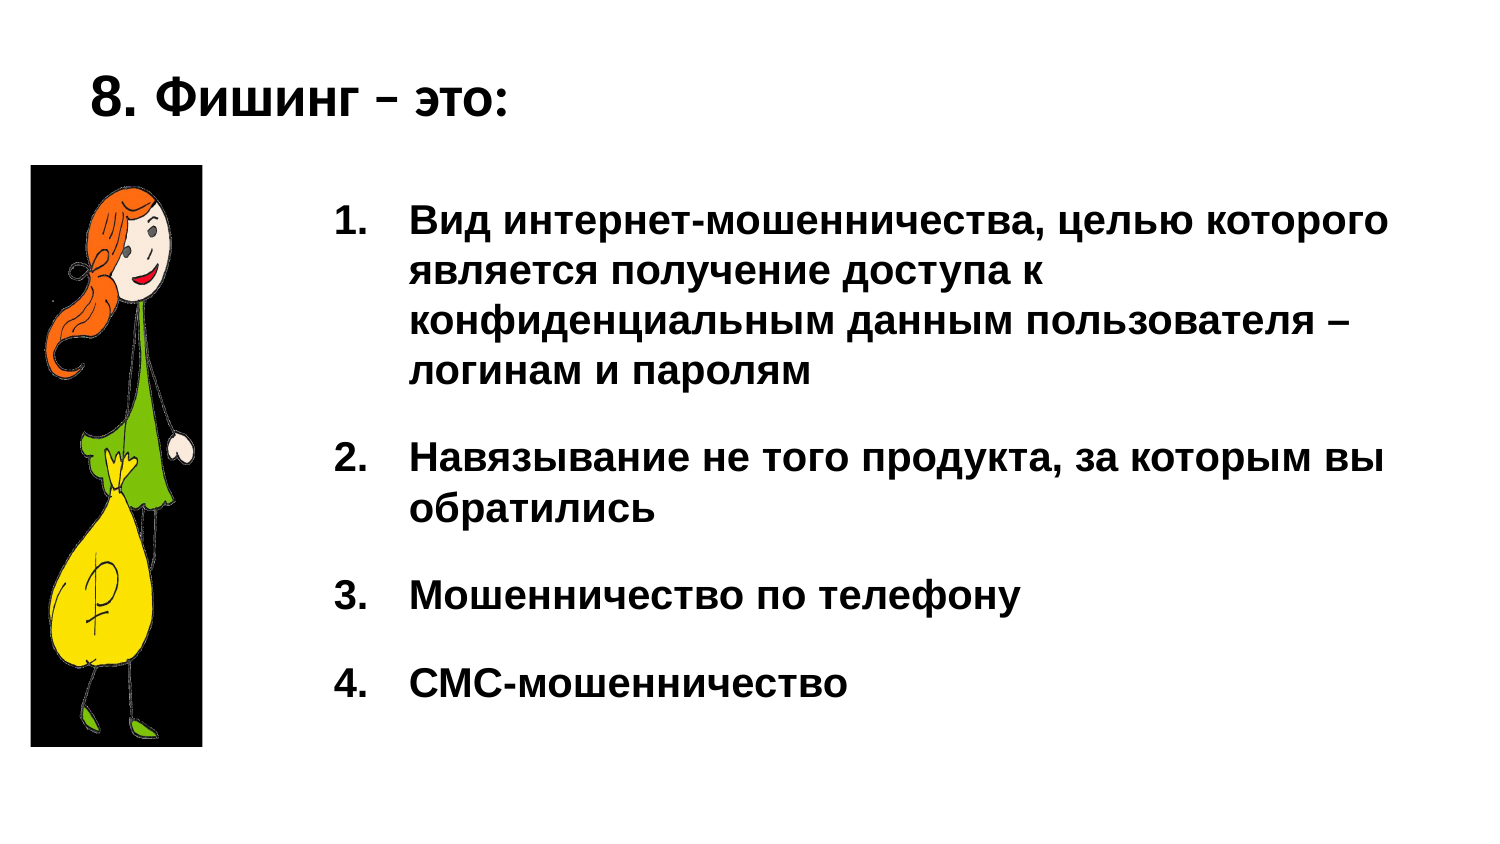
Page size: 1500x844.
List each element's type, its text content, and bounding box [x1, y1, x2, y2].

picture [30, 165, 203, 747]
title 8. Фишинг – это: [75, 11, 1425, 175]
list Вид интернет-мошенничества, целью которого является получение доступа к конфиденциальным данным пользователя – логинам и паролям Навязывание не того продукта, за которым вы обратились Мошенничество по телефону СМС-мошенничество [285, 177, 1463, 747]
